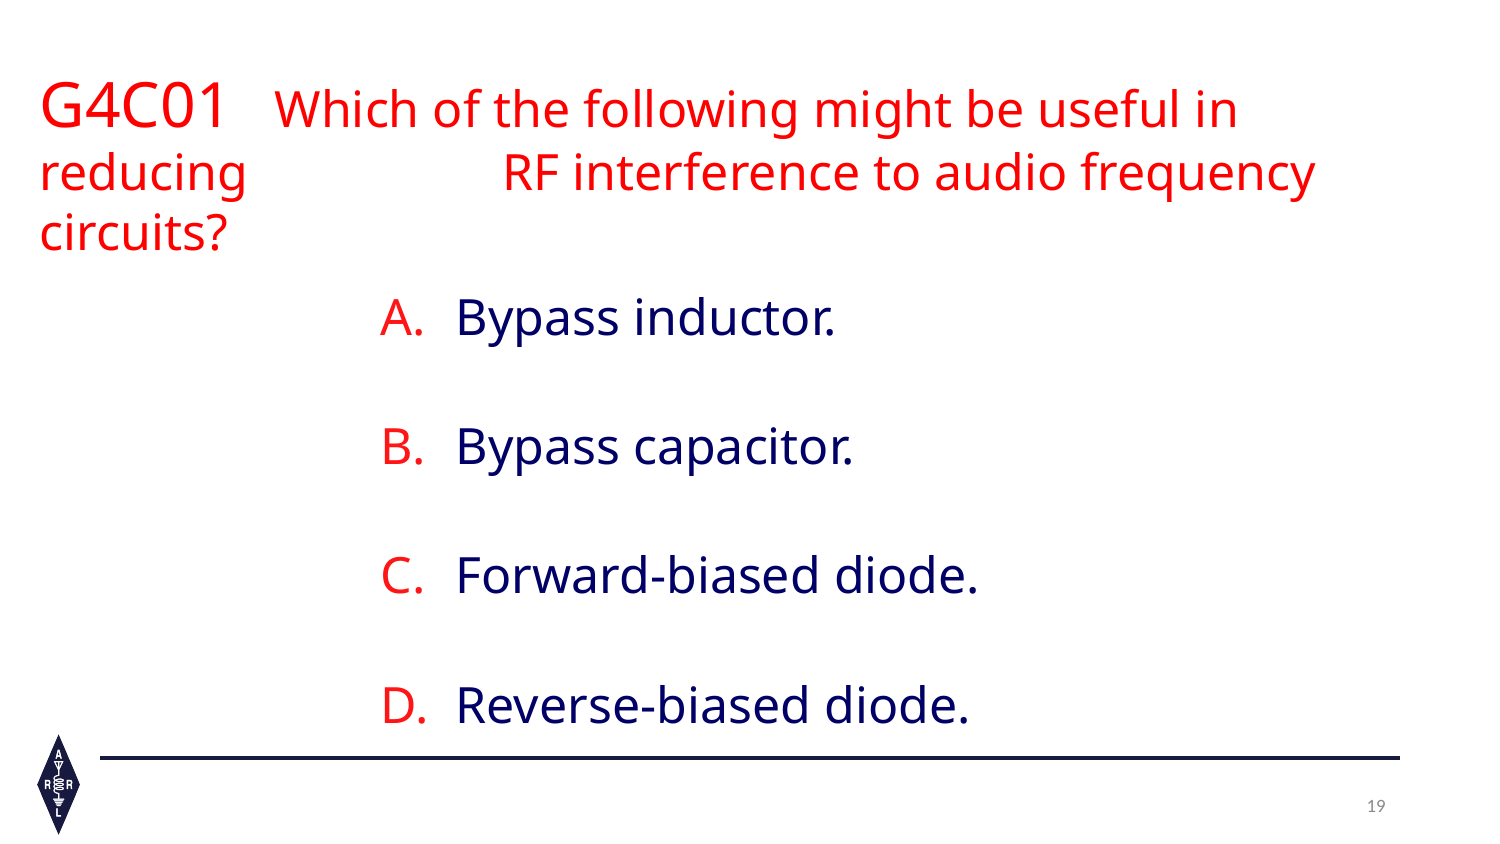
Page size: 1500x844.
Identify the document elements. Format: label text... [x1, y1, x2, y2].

text_box 19 [1059, 782, 1397, 827]
picture [37, 734, 80, 835]
text_box G4C01 Which of the following might be useful in reducing RF interference to audio frequency circuits? [28, 59, 1472, 197]
text_box Bypass inductor. Bypass capacitor. Forward-biased diode. Reverse-biased diode. [369, 219, 1131, 764]
